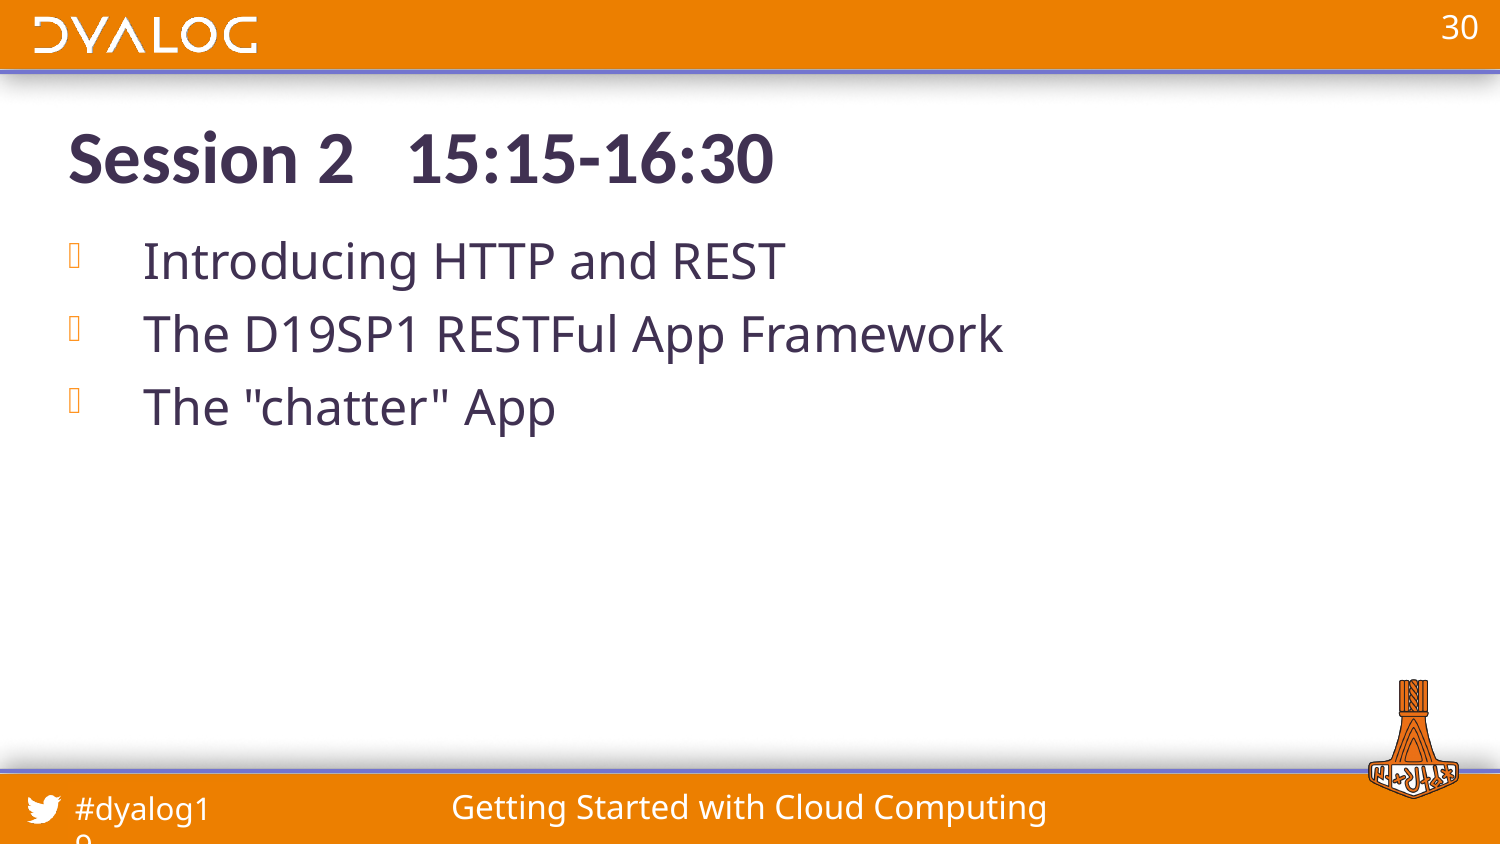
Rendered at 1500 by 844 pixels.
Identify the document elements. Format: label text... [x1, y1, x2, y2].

title Session 2 15:15-16:30 [53, 104, 1444, 202]
picture [0, 0, 1500, 108]
list Introducing HTTP and REST The D19SP1 RESTFul App Framework The "chatter" App [53, 222, 1069, 740]
picture [0, 679, 1500, 844]
